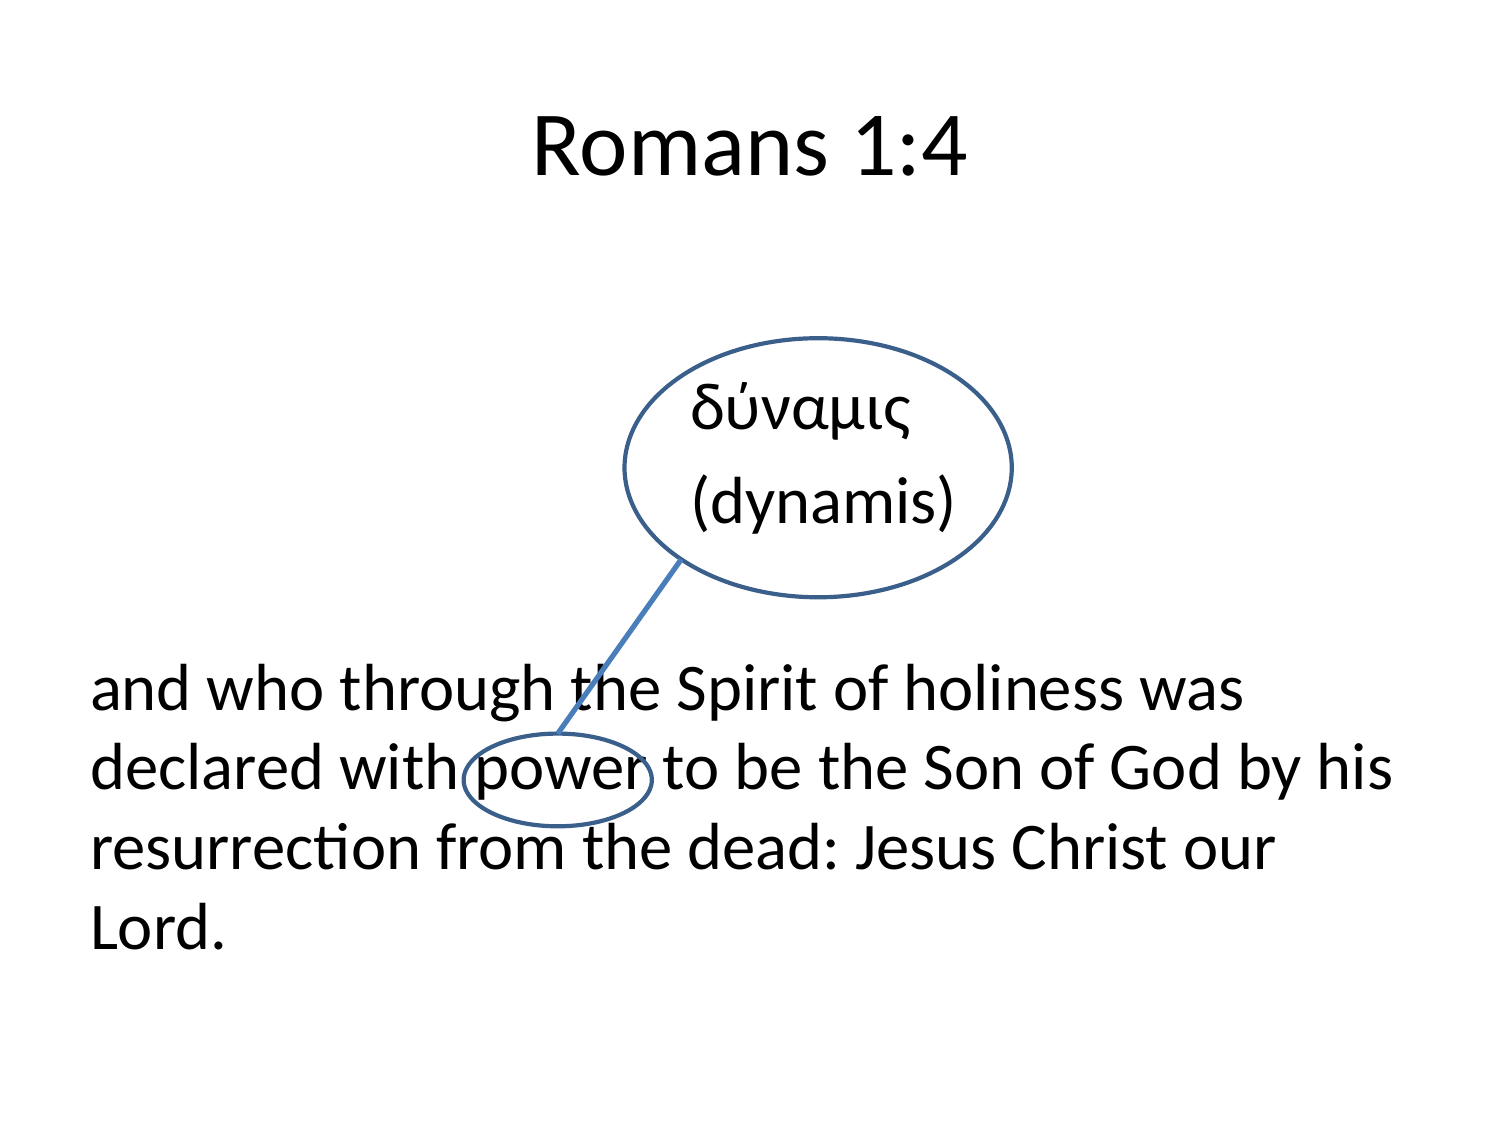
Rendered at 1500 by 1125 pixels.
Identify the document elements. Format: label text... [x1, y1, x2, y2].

list δύναμις (dynamis) and who through the Spirit of holiness was declared with power to be the Son of God by his resurrection from the dead: Jesus Christ our Lord. [75, 262, 1425, 1005]
text_box [461, 731, 654, 829]
title Romans 1:4 [75, 45, 1425, 233]
text_box [622, 336, 1014, 600]
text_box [557, 558, 682, 734]
